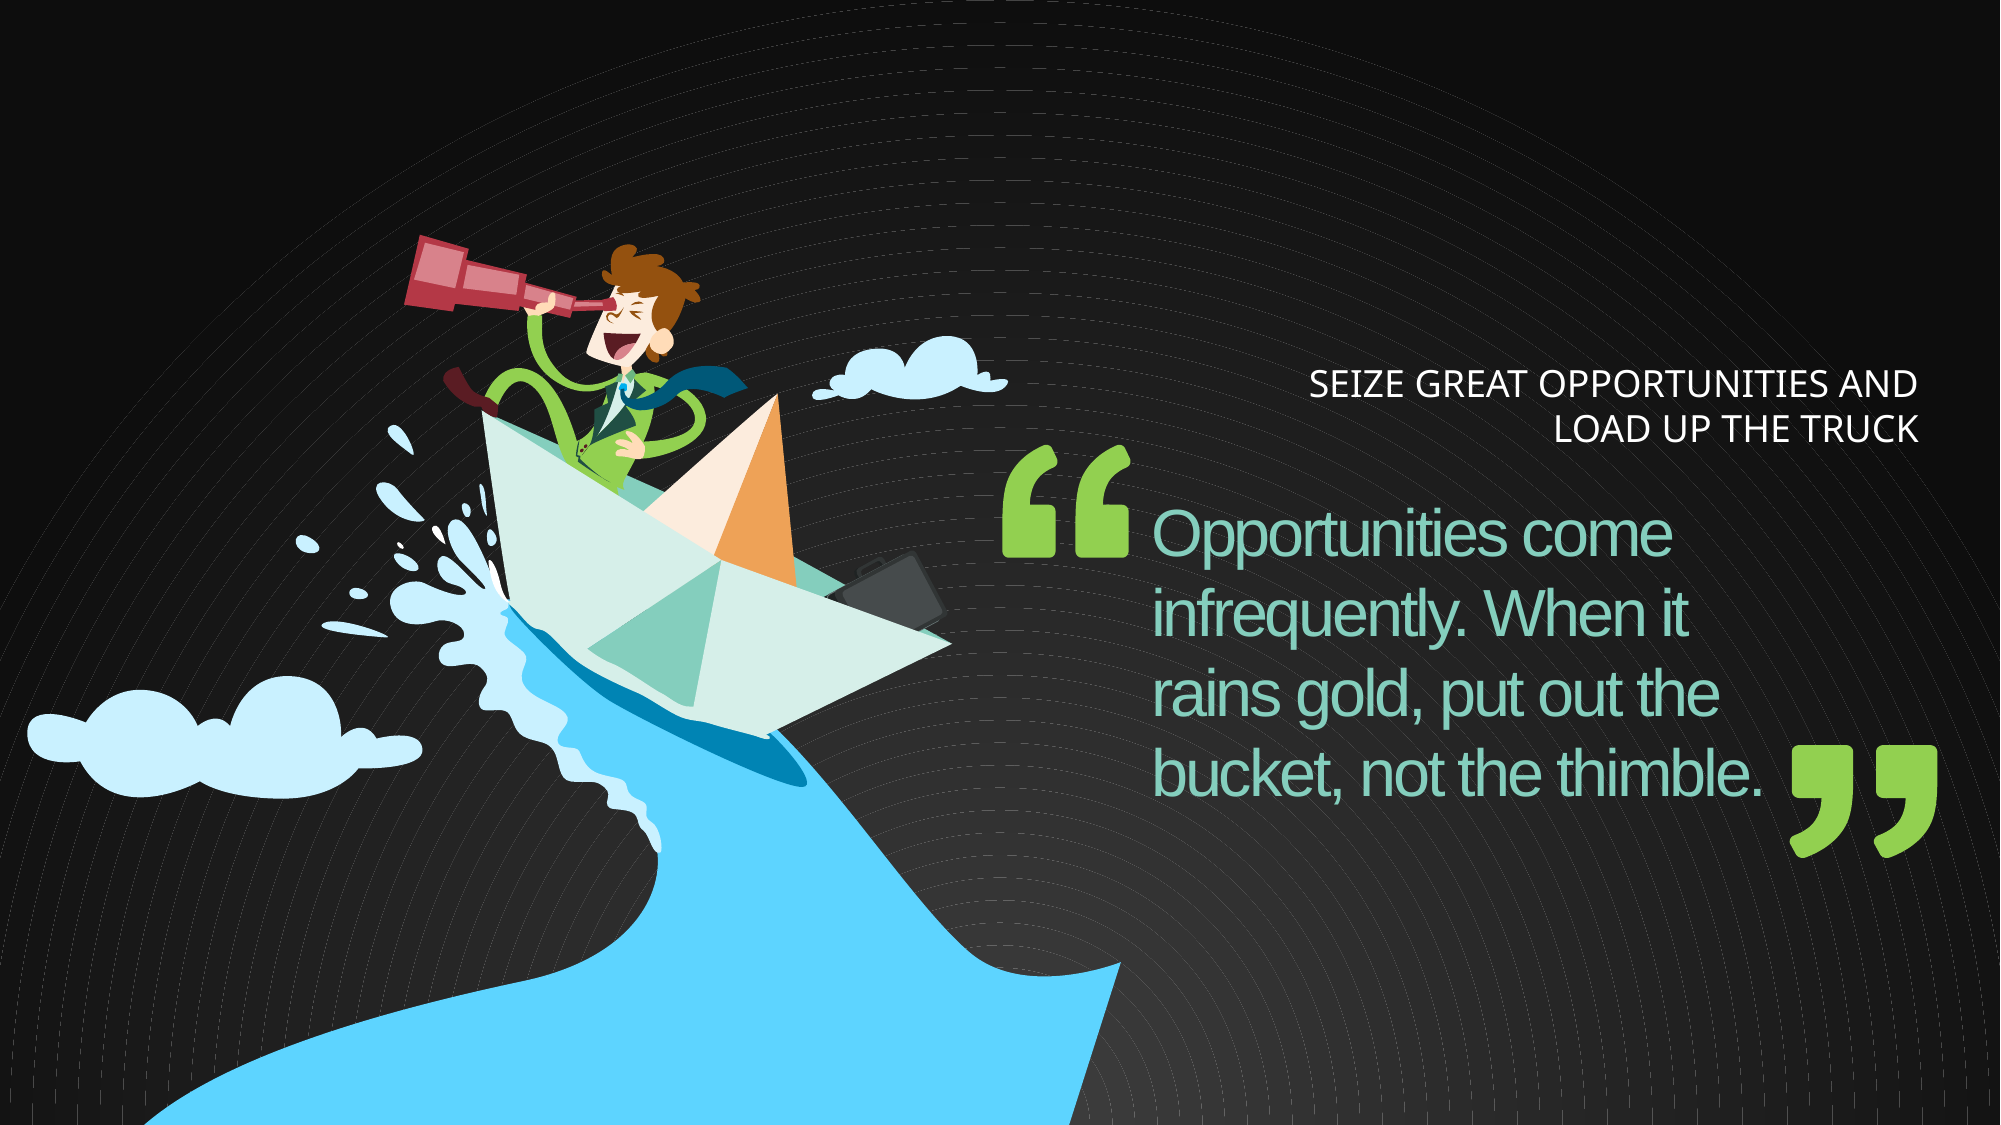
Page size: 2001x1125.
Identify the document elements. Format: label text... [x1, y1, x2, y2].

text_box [26, 234, 1121, 1125]
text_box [1789, 745, 1938, 858]
text_box SEIZE GREAT OPPORTUNITIES AND LOAD UP THE TRUCK [1231, 352, 1934, 458]
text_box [1002, 444, 1131, 558]
text_box Opportunities come infrequently. When it rains gold, put out the bucket, not the thimble. [1136, 482, 1833, 817]
